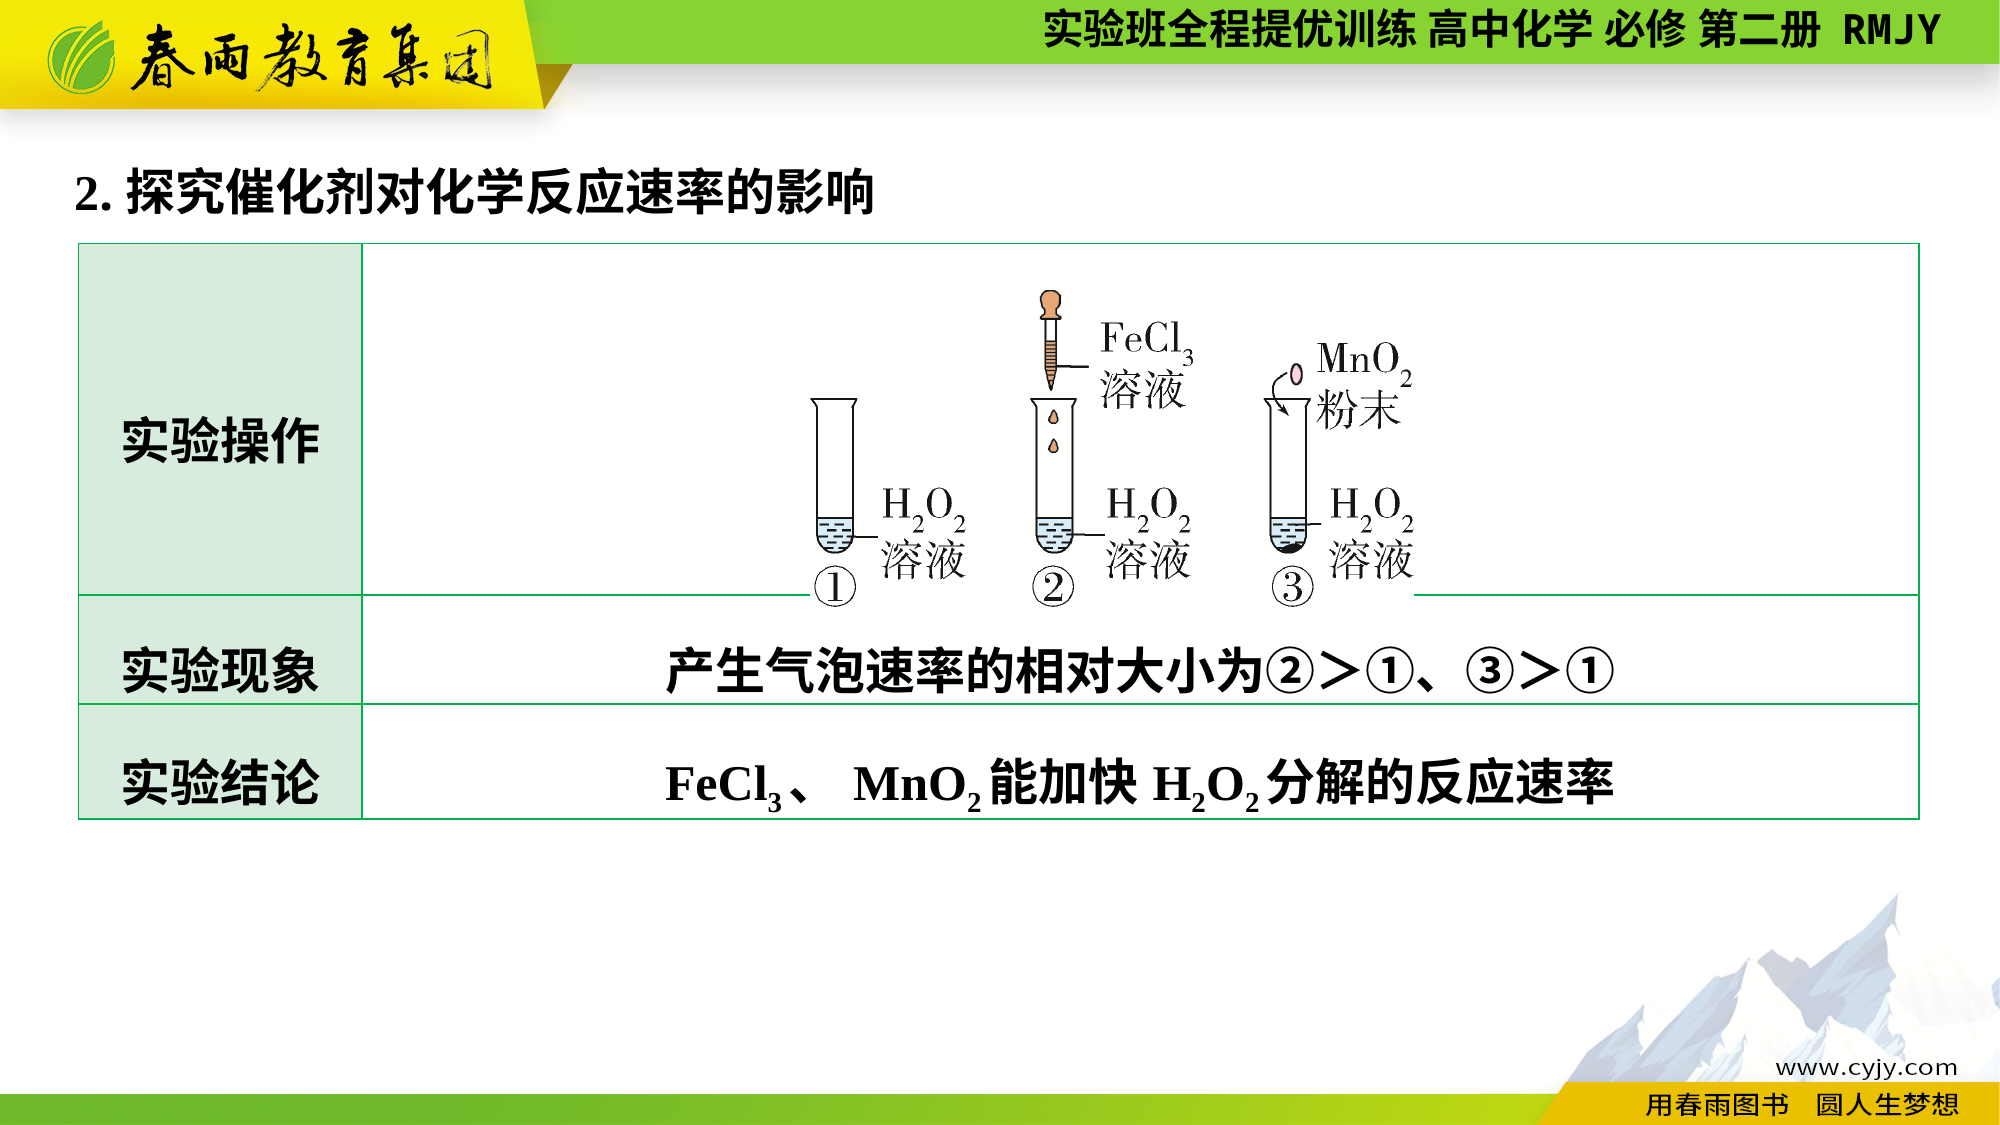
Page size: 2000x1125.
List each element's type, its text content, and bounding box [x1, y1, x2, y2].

table_cell 实验结论 [79, 705, 361, 818]
table_header [363, 244, 1918, 594]
picture [0, 0, 2000, 1125]
list 2.探究催化剂对化学反应速率的影响 [59, 122, 1944, 217]
table_cell 实验现象 [79, 596, 361, 703]
table_header 实验操作 [79, 244, 361, 594]
table_cell 产生气泡速率的相对大小为②＞①、③＞① [363, 596, 1918, 703]
table_cell FeCl3、MnO2能加快H2O2分解的反应速率 [363, 705, 1918, 818]
